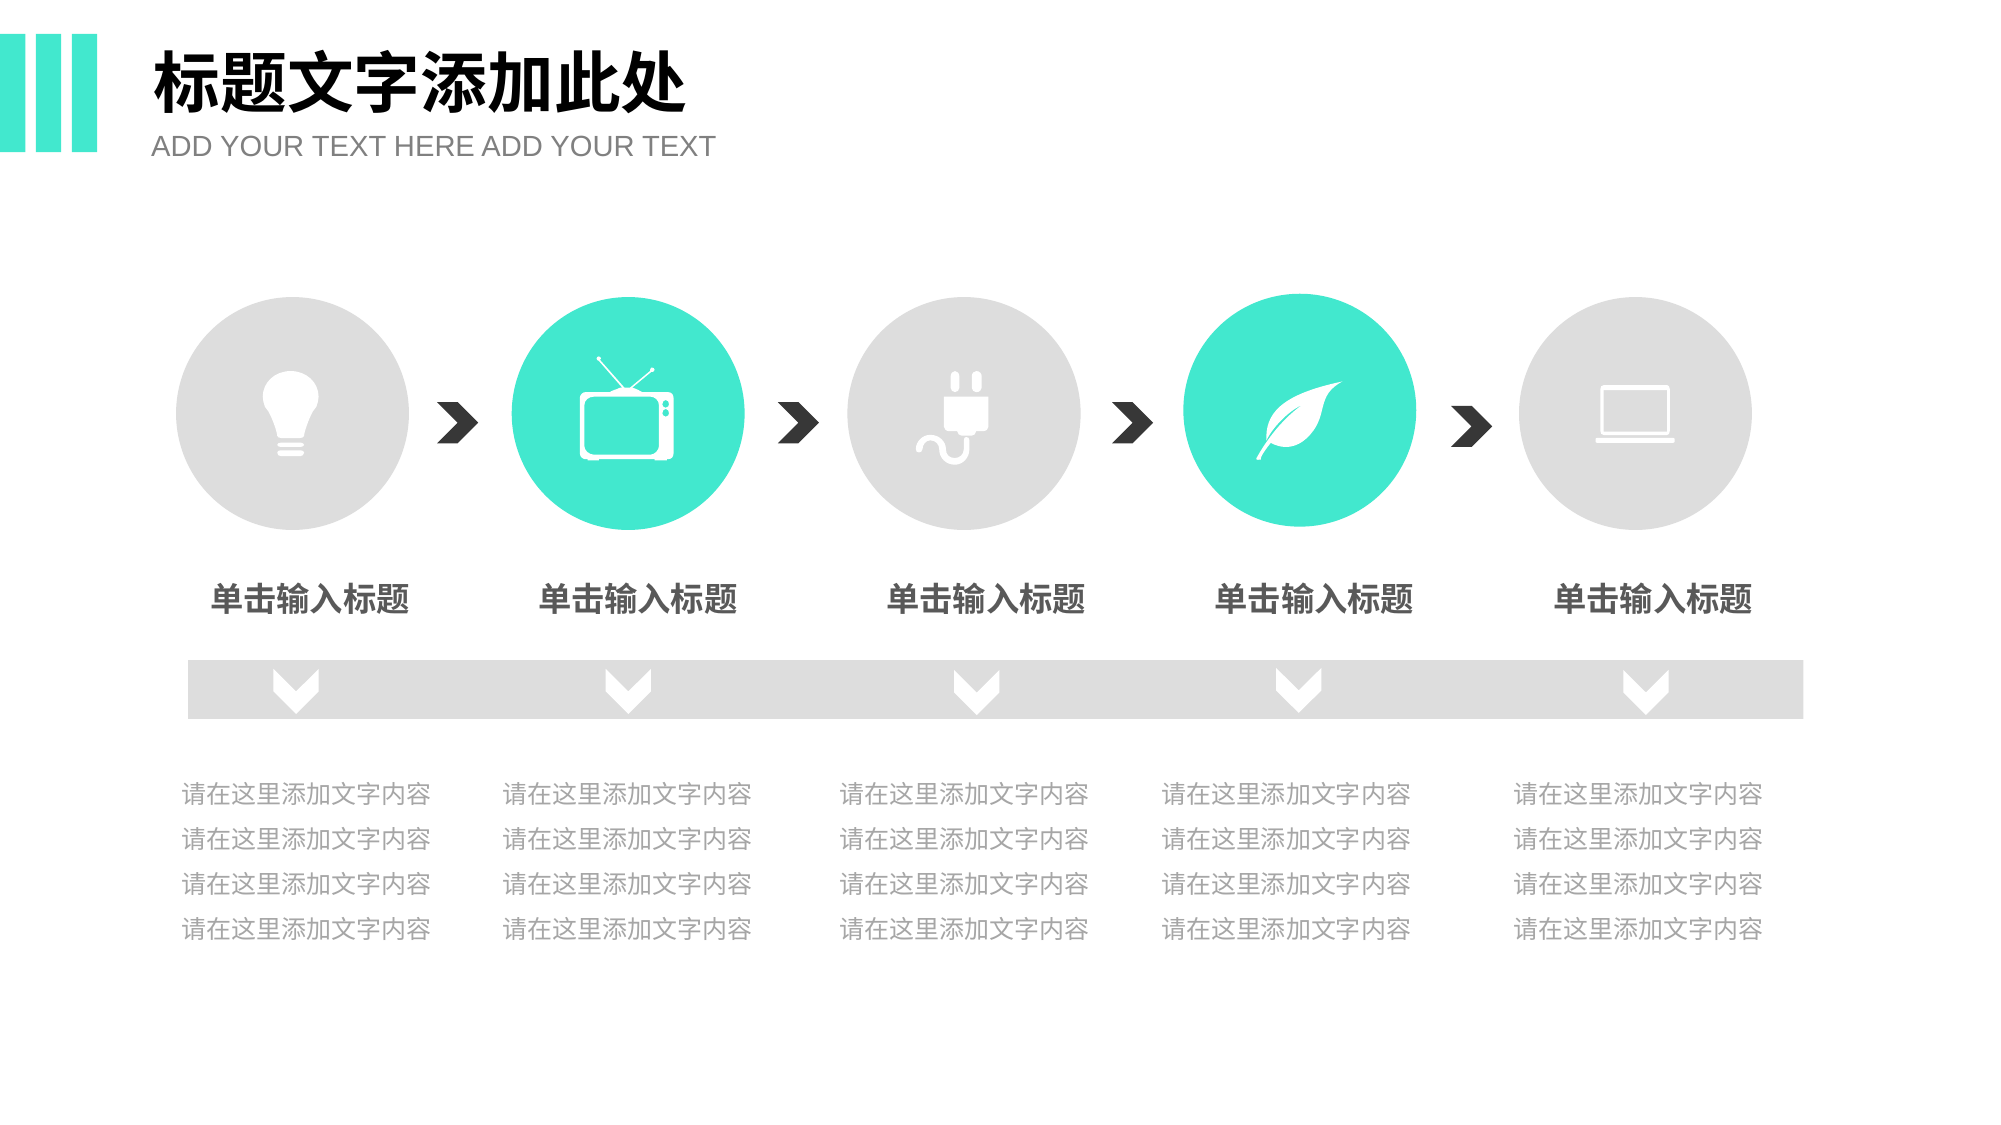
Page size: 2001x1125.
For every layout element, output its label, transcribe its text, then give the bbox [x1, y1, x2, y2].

text_box [847, 297, 1081, 530]
text_box 单击输入标题 [871, 570, 1199, 625]
text_box [1183, 293, 1417, 527]
text_box 请在这里添加文字内容请在这里添加文字内容请在这里添加文字内容请在这里添加文字内容 [824, 756, 1130, 887]
text_box [71, 33, 98, 153]
text_box 请在这里添加文字内容请在这里添加文字内容请在这里添加文字内容请在这里添加文字内容 [1498, 756, 1804, 887]
text_box [0, 33, 26, 153]
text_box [915, 371, 989, 465]
text_box 单击输入标题 [1538, 570, 1878, 625]
text_box 请在这里添加文字内容请在这里添加文字内容请在这里添加文字内容请在这里添加文字内容 [1146, 756, 1451, 887]
text_box [777, 402, 819, 444]
text_box [579, 356, 674, 461]
text_box [1112, 402, 1154, 444]
text_box 单击输入标题 [523, 570, 863, 625]
text_box [1519, 297, 1752, 530]
text_box 标题文字添加此处 [139, 33, 703, 120]
text_box [176, 297, 409, 530]
text_box 单击输入标题 [195, 570, 523, 625]
text_box ADD YOUR TEXT HERE ADD YOUR TEXT [136, 120, 916, 170]
text_box 请在这里添加文字内容请在这里添加文字内容请在这里添加文字内容请在这里添加文字内容 [487, 756, 793, 887]
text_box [1595, 385, 1675, 443]
text_box [35, 33, 62, 153]
text_box 请在这里添加文字内容请在这里添加文字内容请在这里添加文字内容请在这里添加文字内容 [166, 756, 471, 887]
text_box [188, 660, 1804, 719]
text_box [1256, 381, 1343, 460]
text_box [511, 297, 745, 530]
text_box 单击输入标题 [1199, 570, 1538, 625]
text_box [1451, 405, 1493, 447]
text_box [437, 402, 479, 444]
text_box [262, 371, 319, 456]
